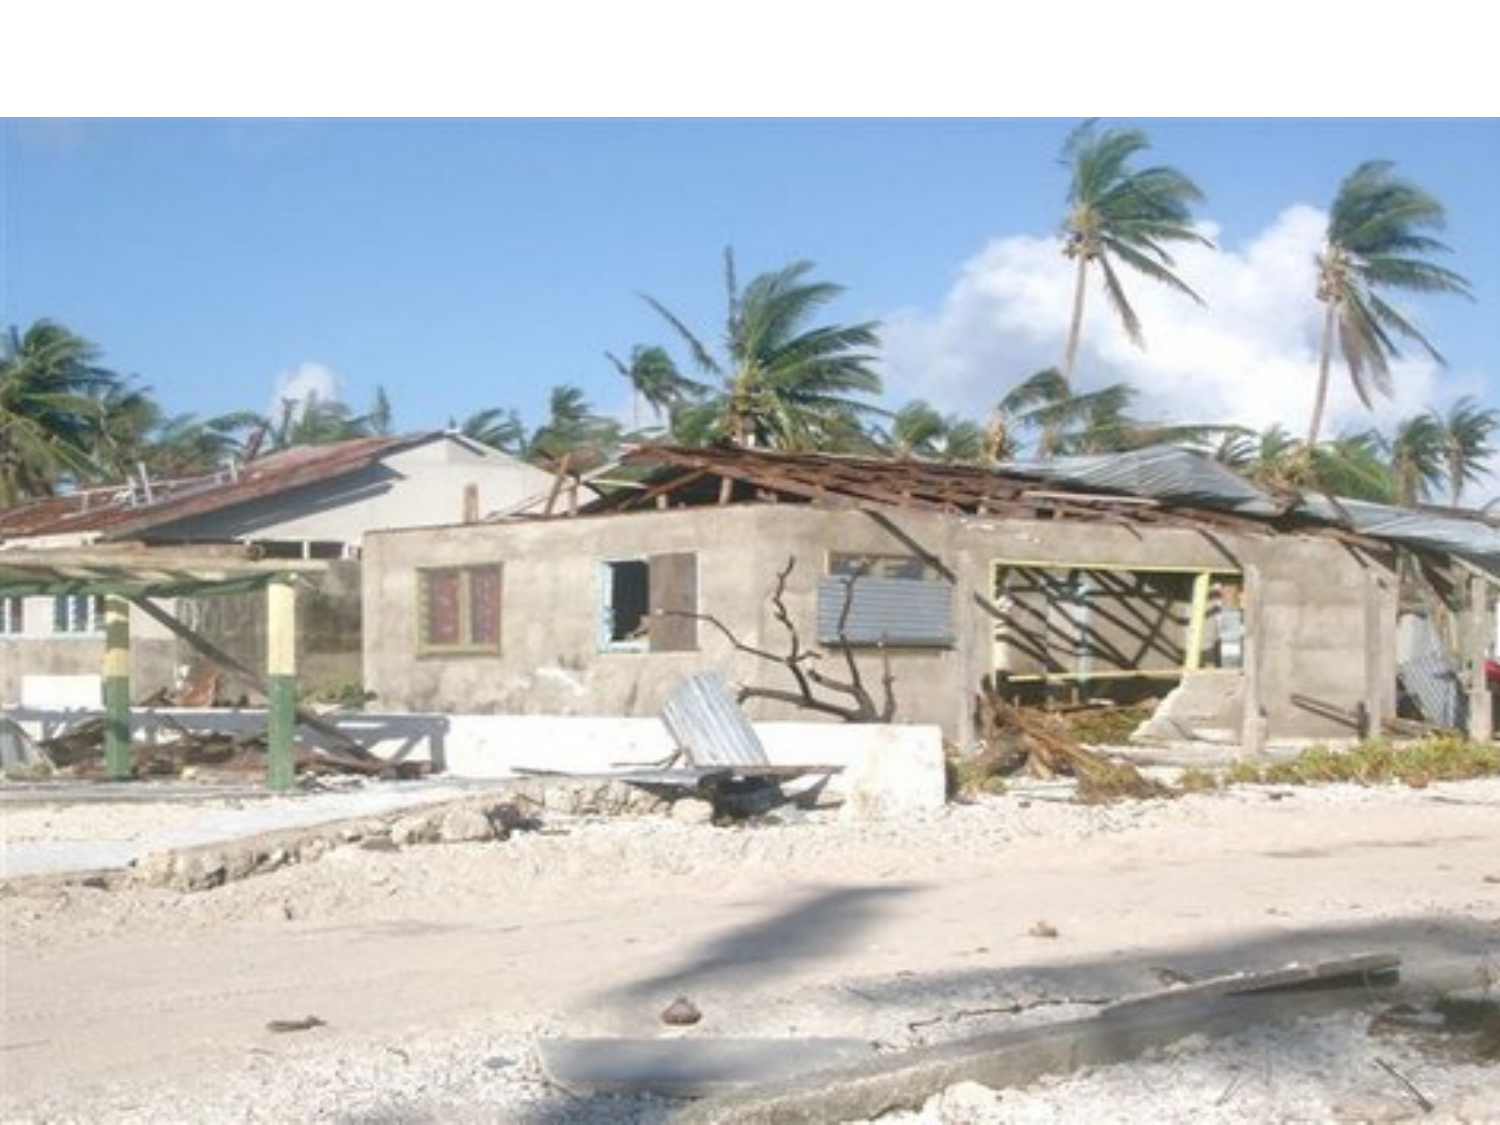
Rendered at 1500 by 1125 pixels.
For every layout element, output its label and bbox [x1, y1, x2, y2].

picture [0, 116, 1500, 1125]
